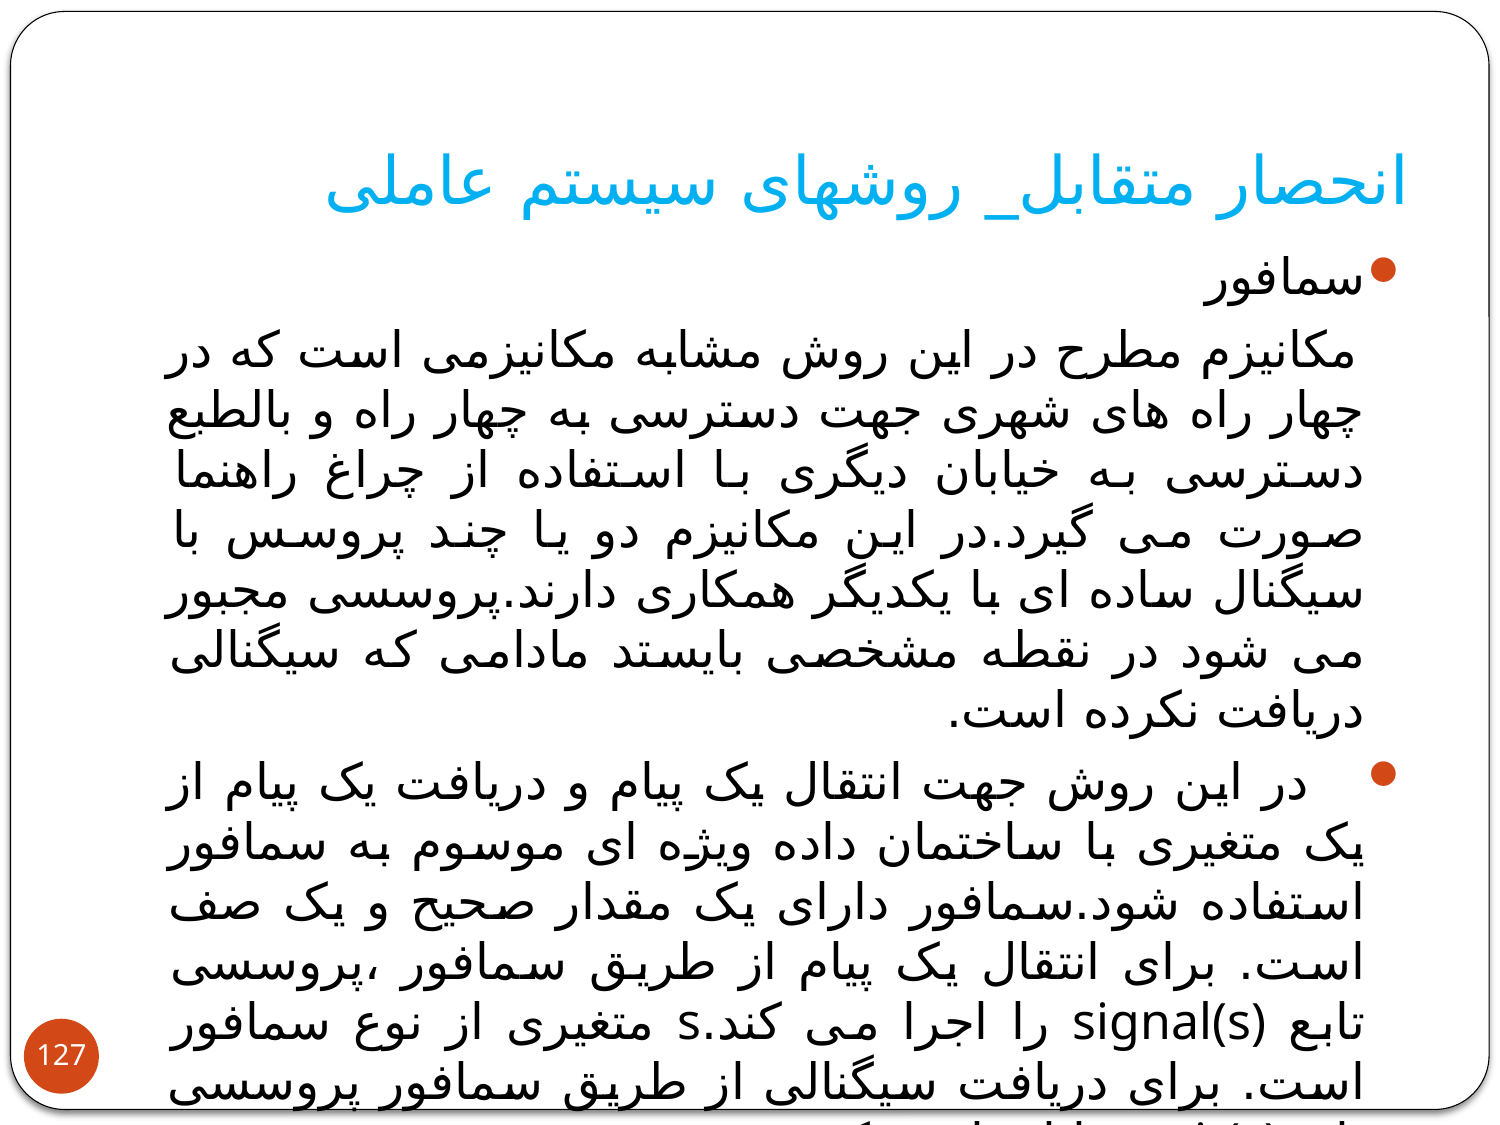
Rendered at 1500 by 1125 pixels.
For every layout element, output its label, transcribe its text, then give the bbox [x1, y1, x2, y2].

slide_number 127 [23, 1018, 99, 1094]
list سمافور مکانیزم مطرح در این روش مشابه مکانیزمی است که در چهار راه های شهری جهت دسترسی به چهار راه و بالطبع دسترسی به خیابان دیگری با استفاده از چراغ راهنما صورت می گیرد.در این مکانیزم دو یا چند پروسس با سیگنال ساده ای با یکدیگر همکاری دارند.پروسسی مجبور می شود در نقطه مشخصی بایستد مادامی که سیگنالی دریافت نکرده است. در این روش جهت انتقال یک پیام و دریافت یک پیام از یک متغیری با ساختمان داده ویژه ای موسوم به سمافور استفاده شود.سمافور دارای یک مقدار صحیح و یک صف است. برای انتقال یک پیام از طریق سمافور ،پروسسی تابع signal(s) را اجرا می کند.s متغیری از نوع سمافور است. برای دریافت سیگنالی از طریق سمافور پروسسی تابع wait(s) را اجرا می کند. [150, 237, 1425, 988]
title انحصار متقابل_ روشهای سیستم عاملی [150, 45, 1425, 233]
